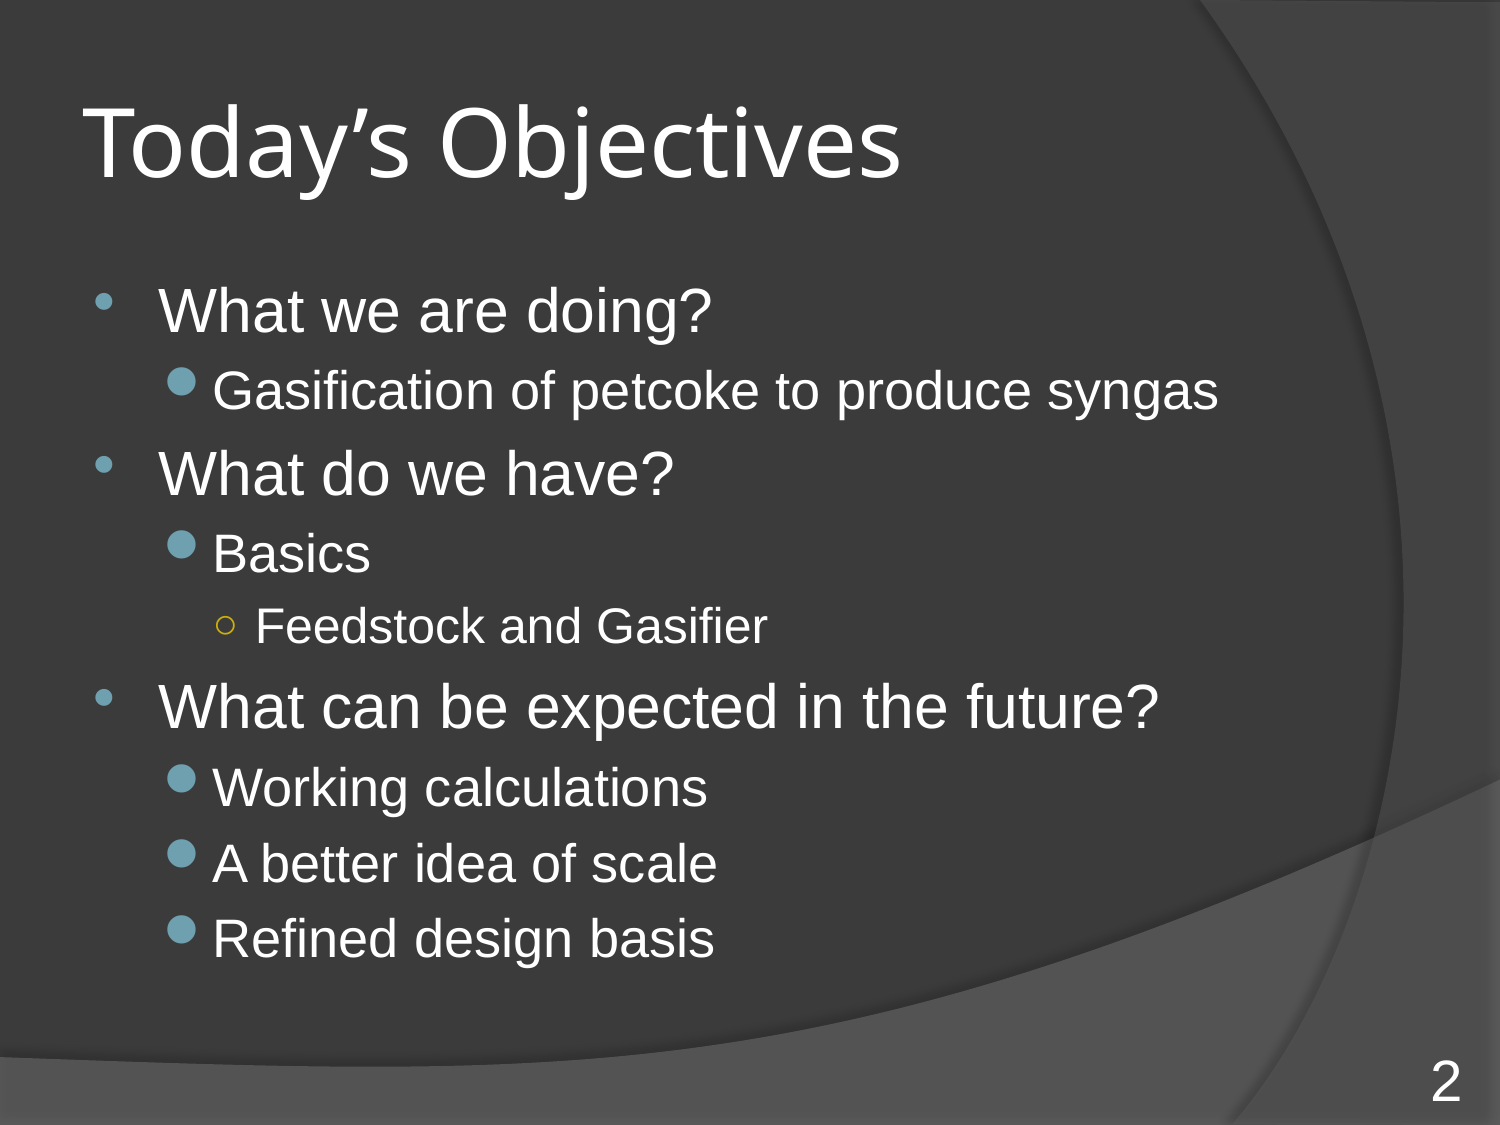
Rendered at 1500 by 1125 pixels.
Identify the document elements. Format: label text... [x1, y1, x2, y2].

title Today’s Objectives [75, 45, 1300, 233]
list What we are doing? Gasification of petcoke to produce syngas What do we have? Basics Feedstock and Gasifier What can be expected in the future? Working calculations A better idea of scale Refined design basis [75, 262, 1300, 1005]
slide_number 2 [1337, 1053, 1463, 1114]
